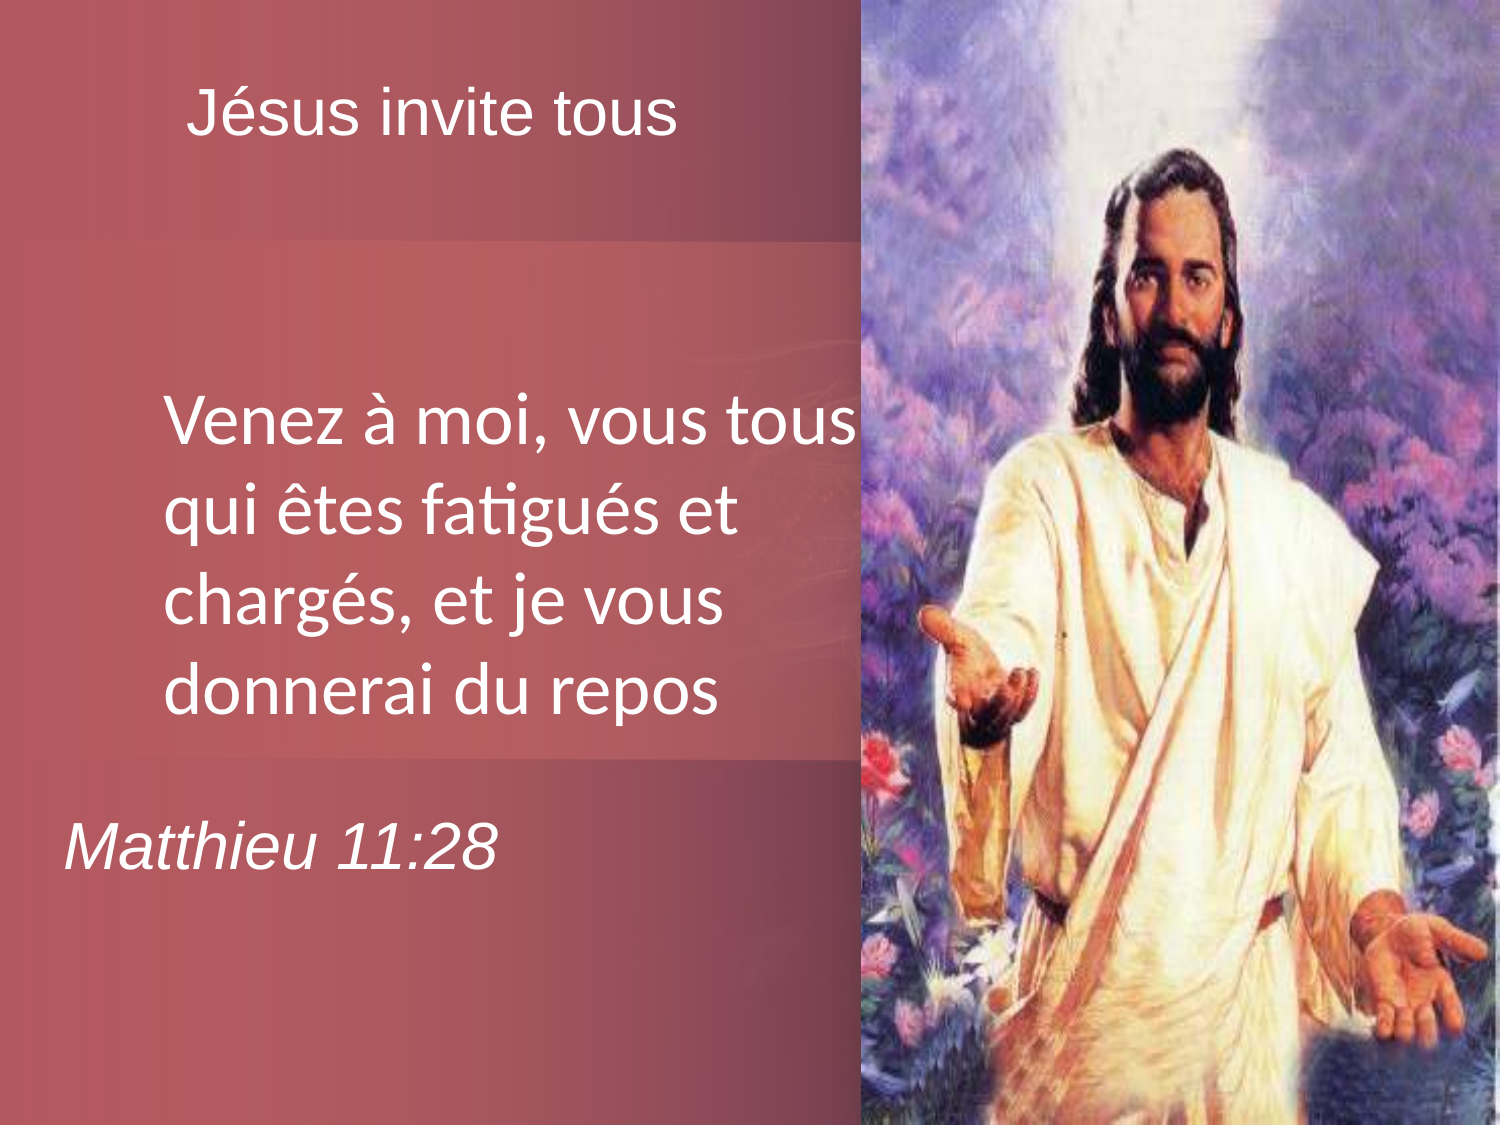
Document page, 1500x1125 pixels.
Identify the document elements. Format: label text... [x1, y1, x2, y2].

text_box Venez à moi, vous tous qui êtes fatigués et chargés, et je vous donnerai du repos [148, 362, 856, 737]
picture [0, 0, 861, 1125]
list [861, 0, 1500, 1125]
text_box Jésus invite tous [23, 61, 856, 157]
text_box Matthieu 11:28 [48, 395, 856, 890]
